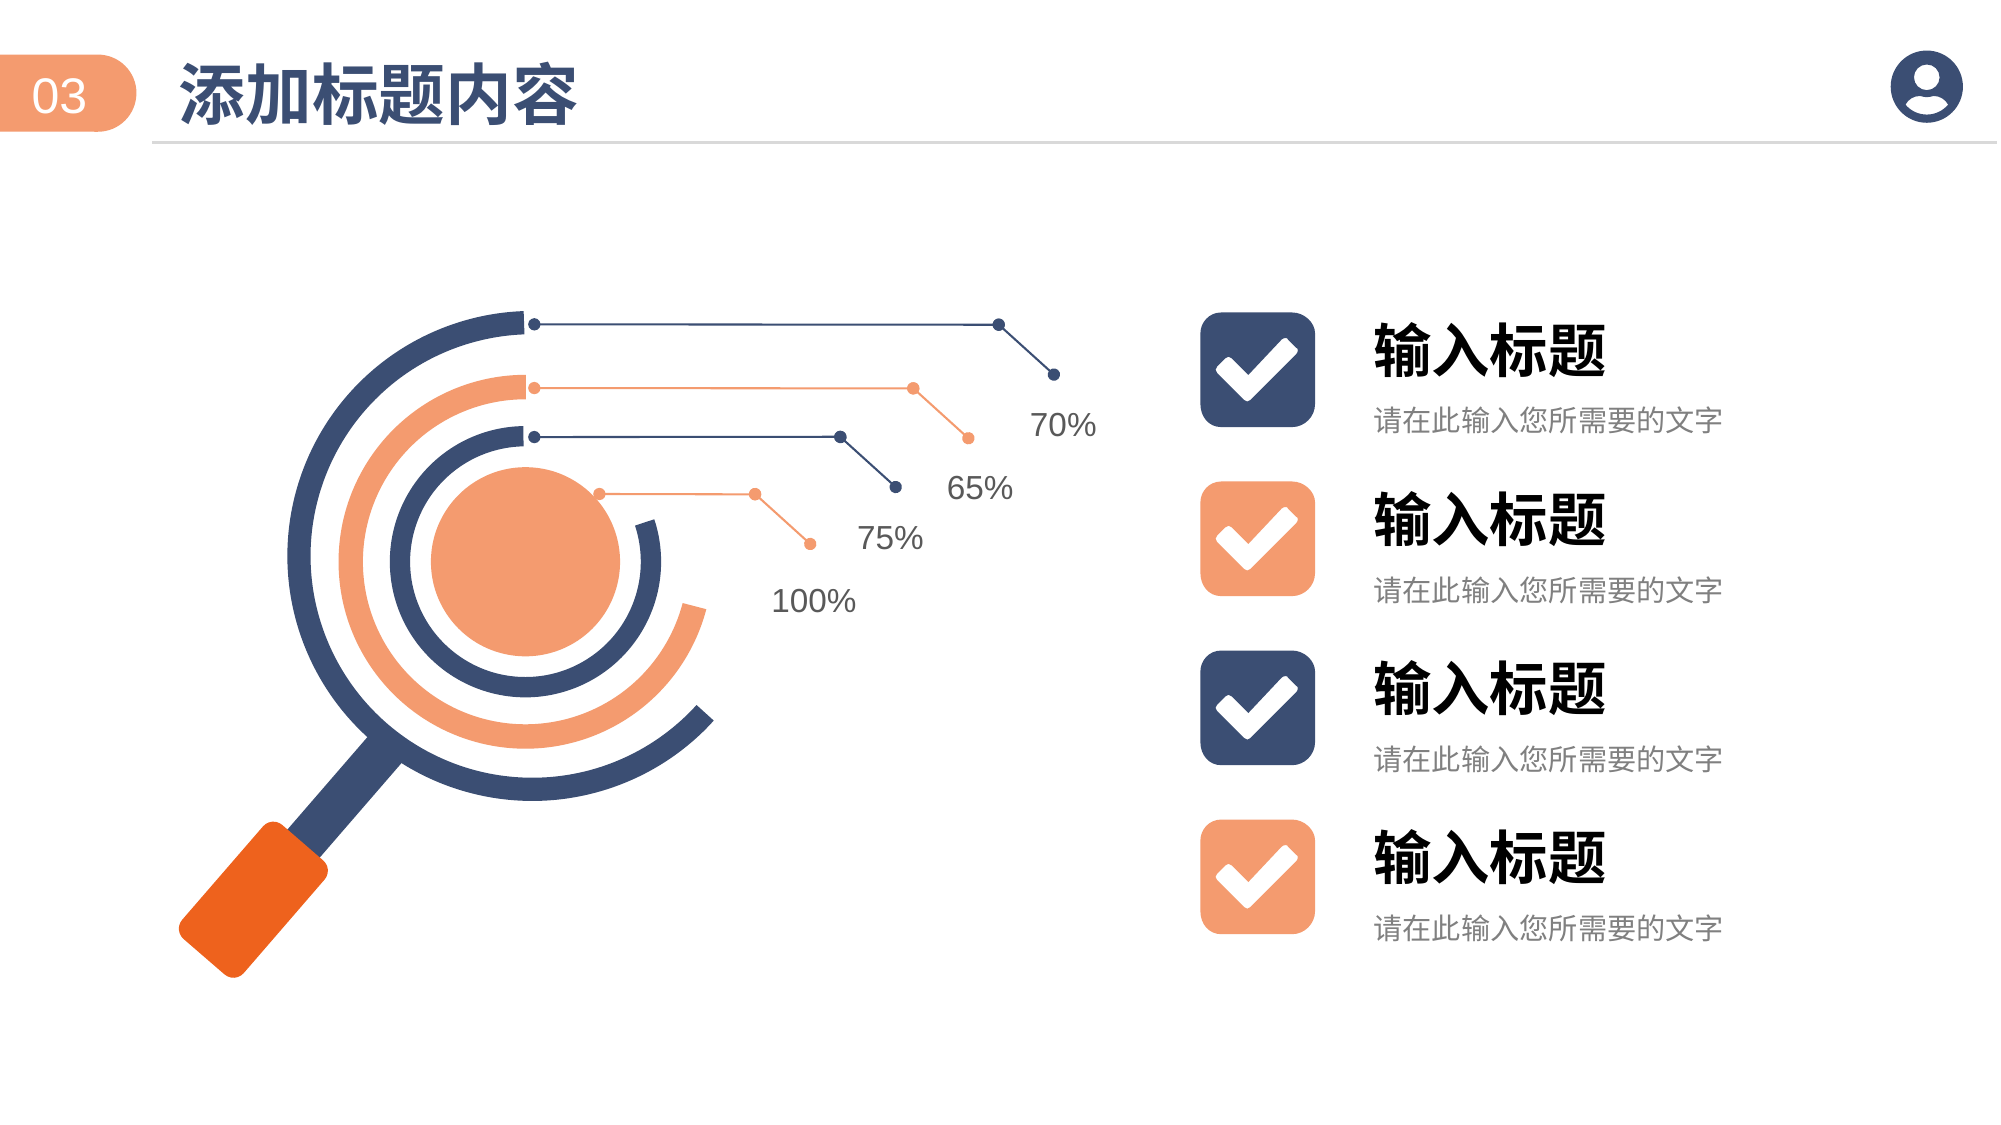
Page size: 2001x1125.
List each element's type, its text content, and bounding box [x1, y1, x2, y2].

text_box 添加标题内容 [163, 21, 655, 165]
text_box 70% [1029, 383, 1097, 444]
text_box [1358, 813, 1760, 948]
text_box 100% [778, 558, 857, 619]
text_box [1200, 819, 1316, 935]
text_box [534, 324, 1054, 375]
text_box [1358, 306, 1760, 440]
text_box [1358, 475, 1760, 609]
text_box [534, 436, 896, 488]
text_box 03 [16, 55, 103, 131]
text_box [1200, 312, 1316, 428]
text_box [175, 311, 778, 937]
text_box [0, 54, 137, 132]
text_box 75% [856, 496, 924, 557]
text_box 65% [946, 446, 1014, 507]
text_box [599, 493, 811, 544]
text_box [1358, 644, 1760, 779]
text_box [1200, 481, 1316, 597]
text_box [1200, 650, 1316, 766]
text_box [534, 388, 969, 439]
